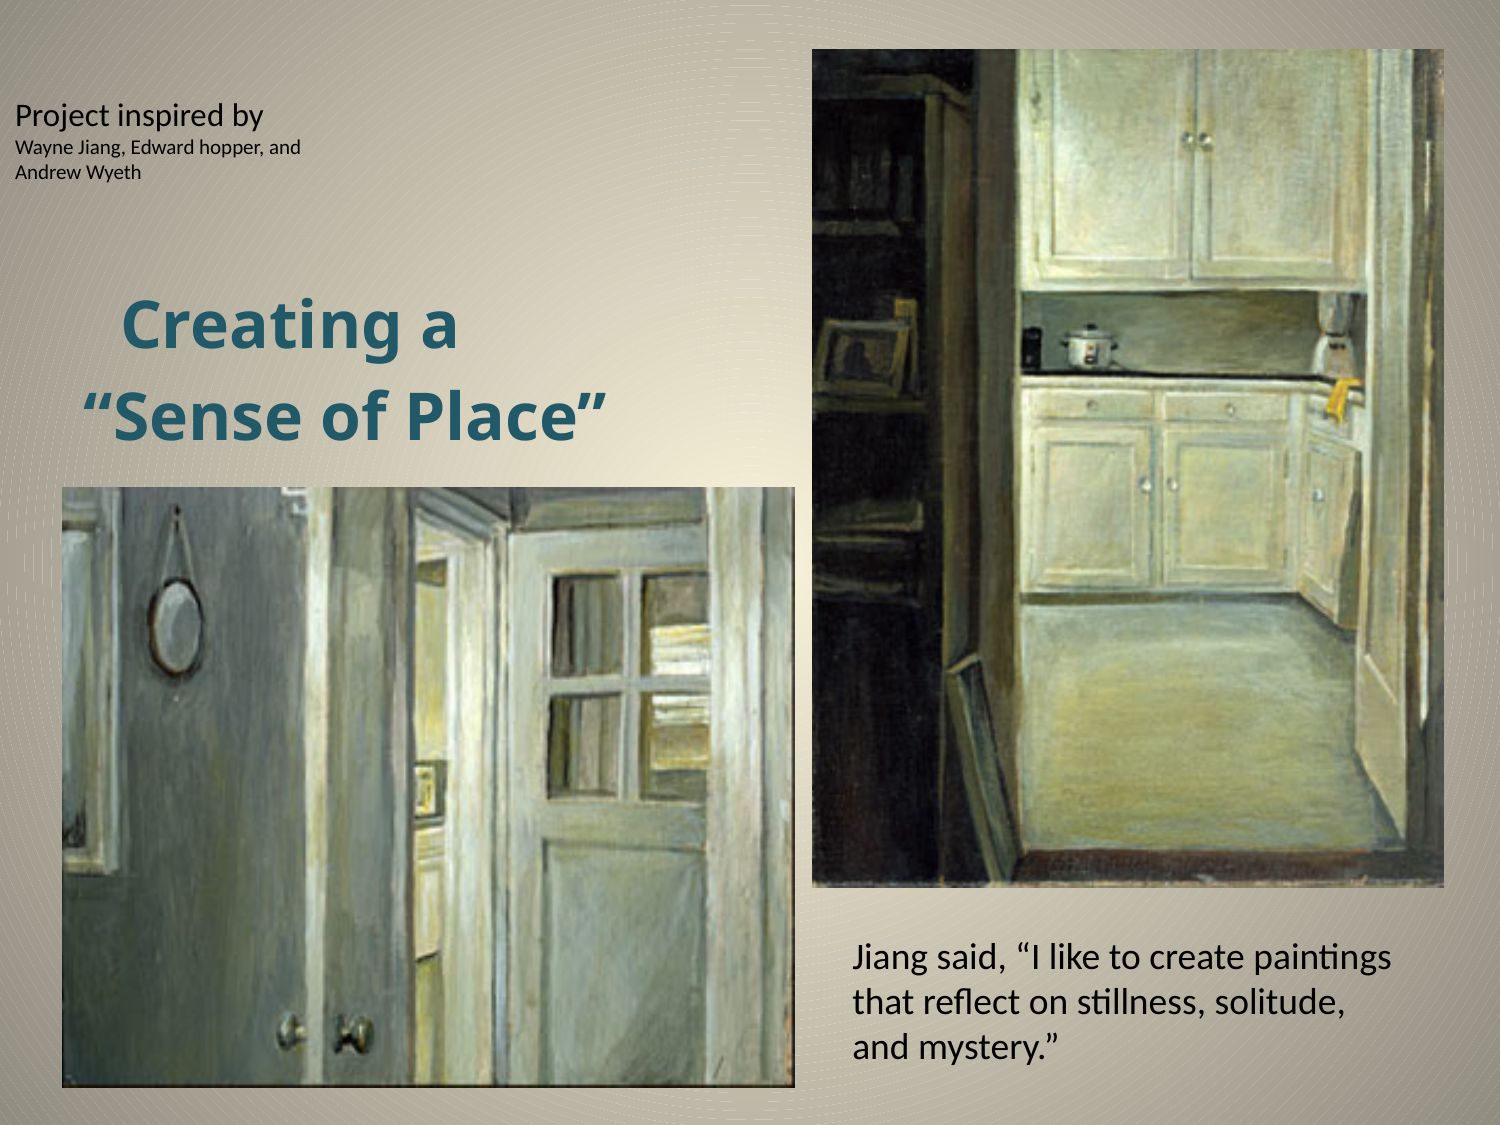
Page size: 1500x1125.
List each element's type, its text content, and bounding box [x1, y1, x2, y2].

picture [812, 49, 1444, 888]
title Project inspired by Wayne Jiang, Edward hopper, and Andrew Wyeth [0, 45, 1350, 233]
picture [62, 487, 795, 1088]
list Creating a “Sense of Place” [0, 275, 738, 463]
text_box Jiang said, “I like to create paintings that reflect on stillness, solitude, and mystery.” [837, 924, 1413, 1075]
